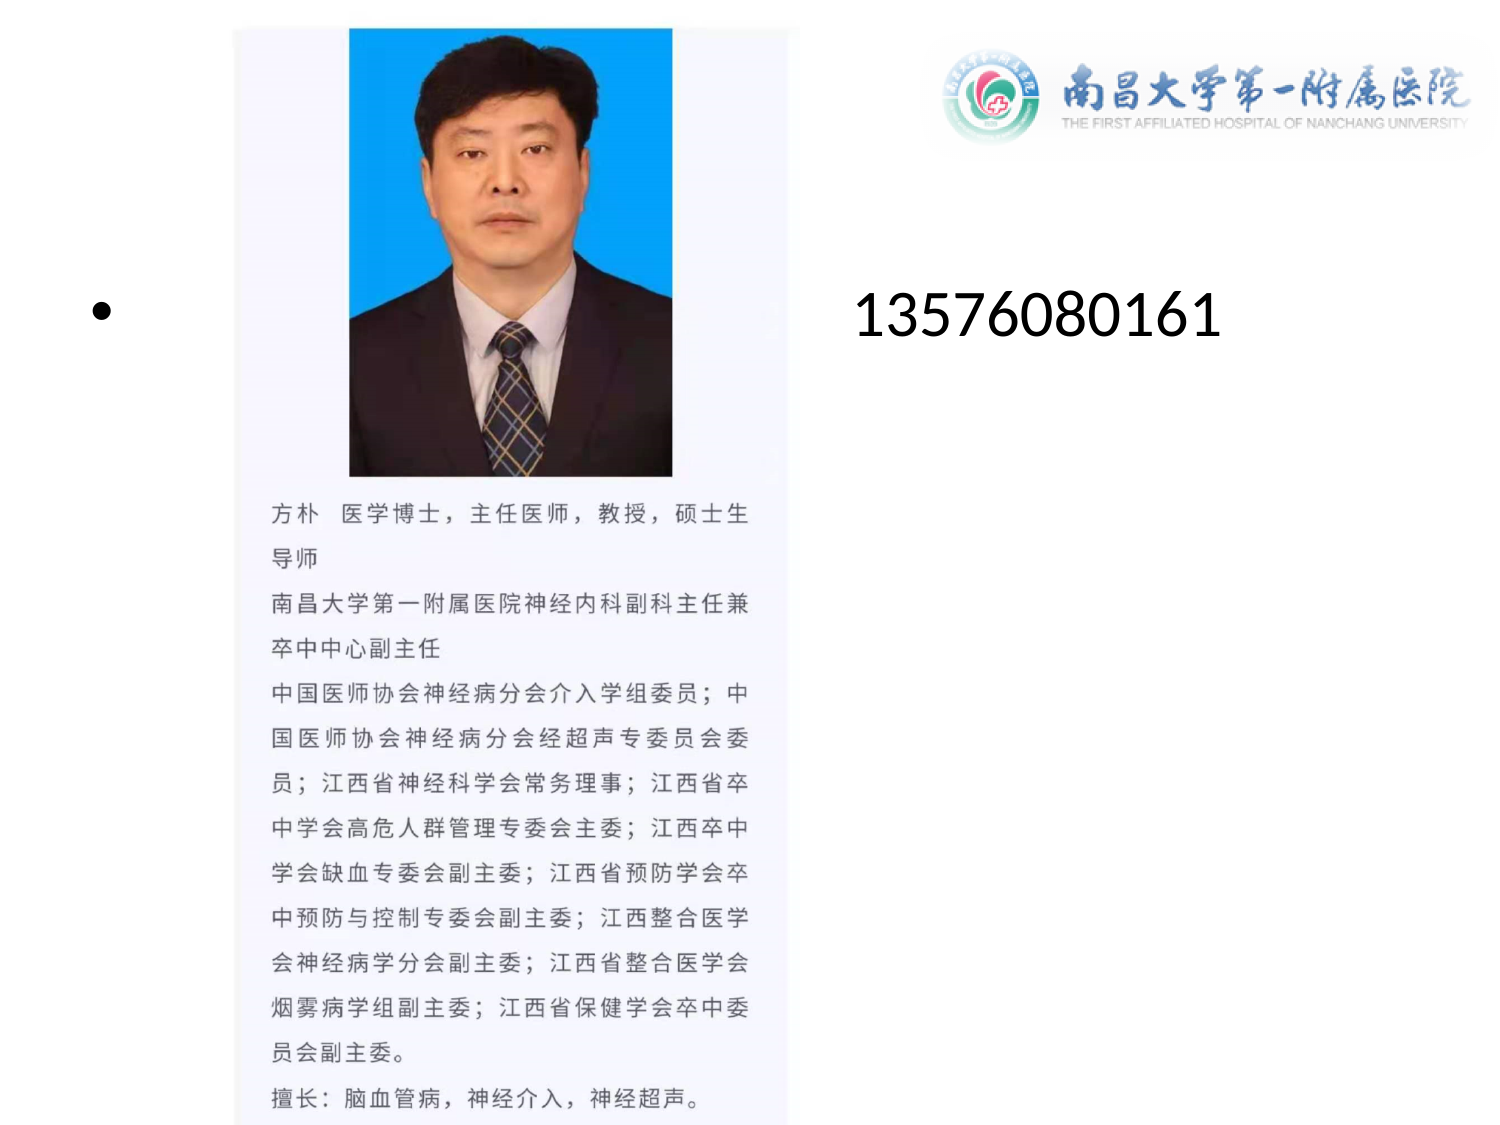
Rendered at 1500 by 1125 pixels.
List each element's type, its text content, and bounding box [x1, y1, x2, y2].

picture [916, 28, 1500, 166]
list 13576080161 [75, 262, 201, 1005]
list 13576080161 [805, 262, 1425, 1005]
picture [206, 11, 801, 1125]
